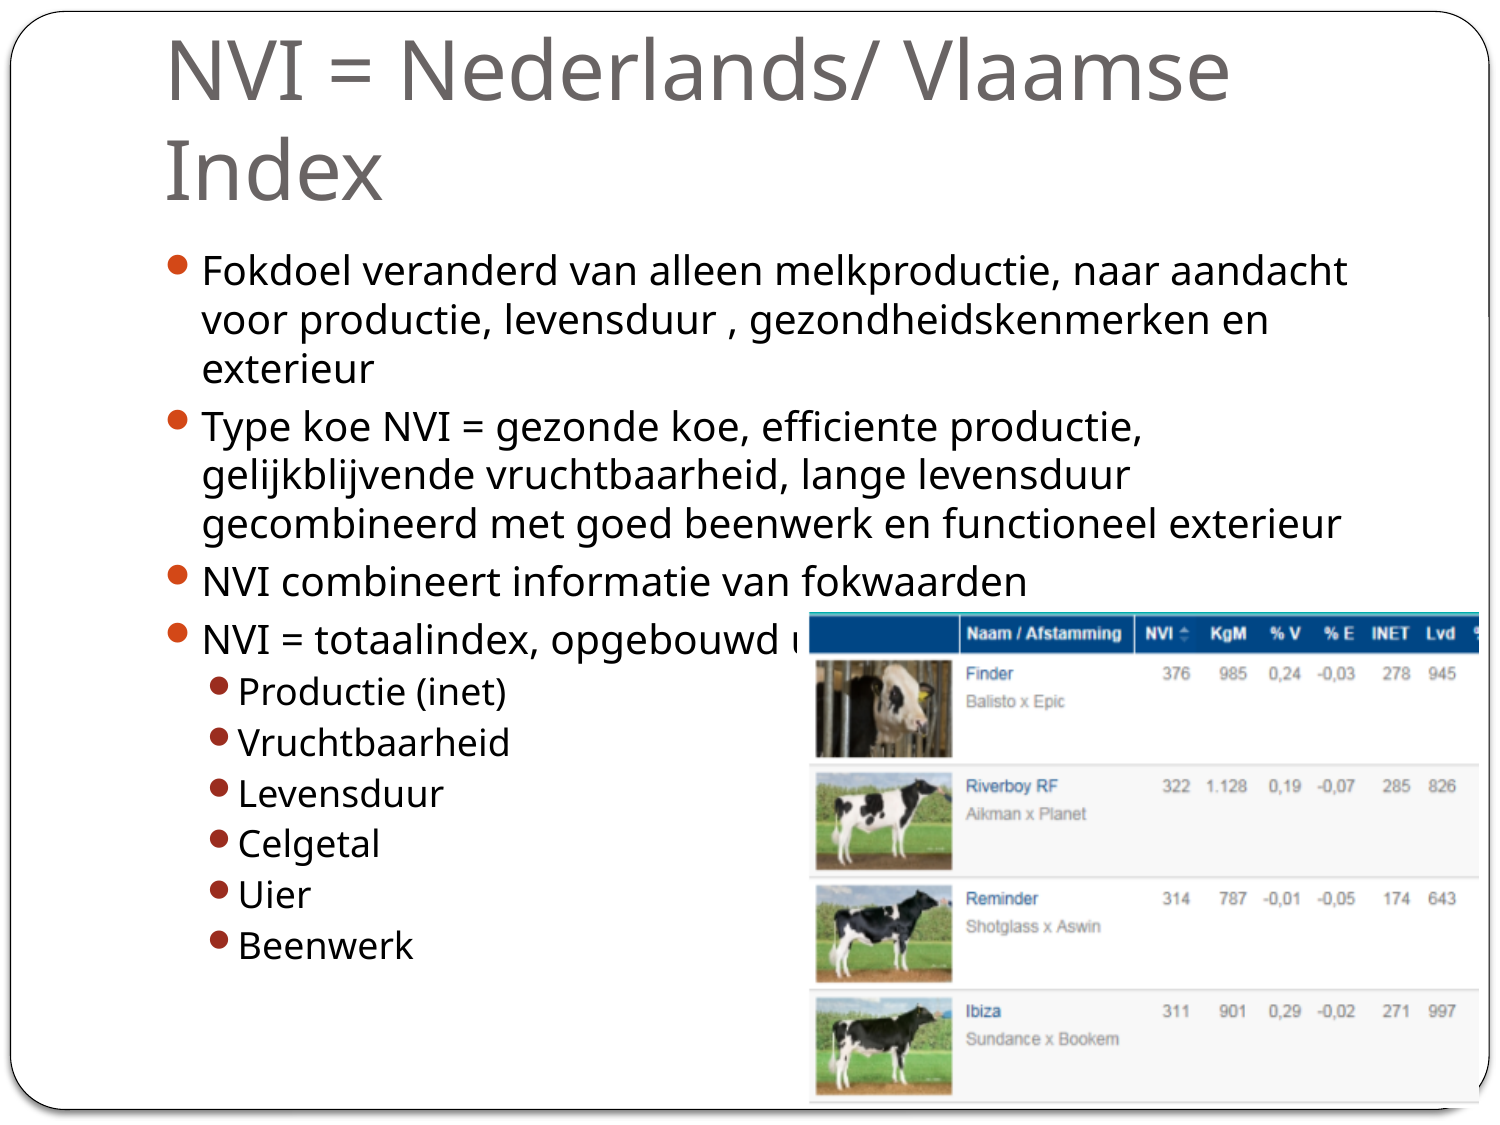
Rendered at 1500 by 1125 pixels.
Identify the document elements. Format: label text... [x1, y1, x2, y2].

list Fokdoel veranderd van alleen melkproductie, naar aandacht voor productie, levensduur , gezondheidskenmerken en exterieur Type koe NVI = gezonde koe, efficiente productie, gelijkblijvende vruchtbaarheid, lange levensduur gecombineerd met goed beenwerk en functioneel exterieur NVI combineert informatie van fokwaarden NVI = totaalindex, opgebouwd uit indexen en fokwaarden voor Productie (inet) Vruchtbaarheid Levensduur Celgetal Uier Beenwerk [150, 237, 1425, 988]
title NVI = Nederlands/ Vlaamse Index [150, 45, 1425, 233]
picture [796, 612, 1480, 1109]
